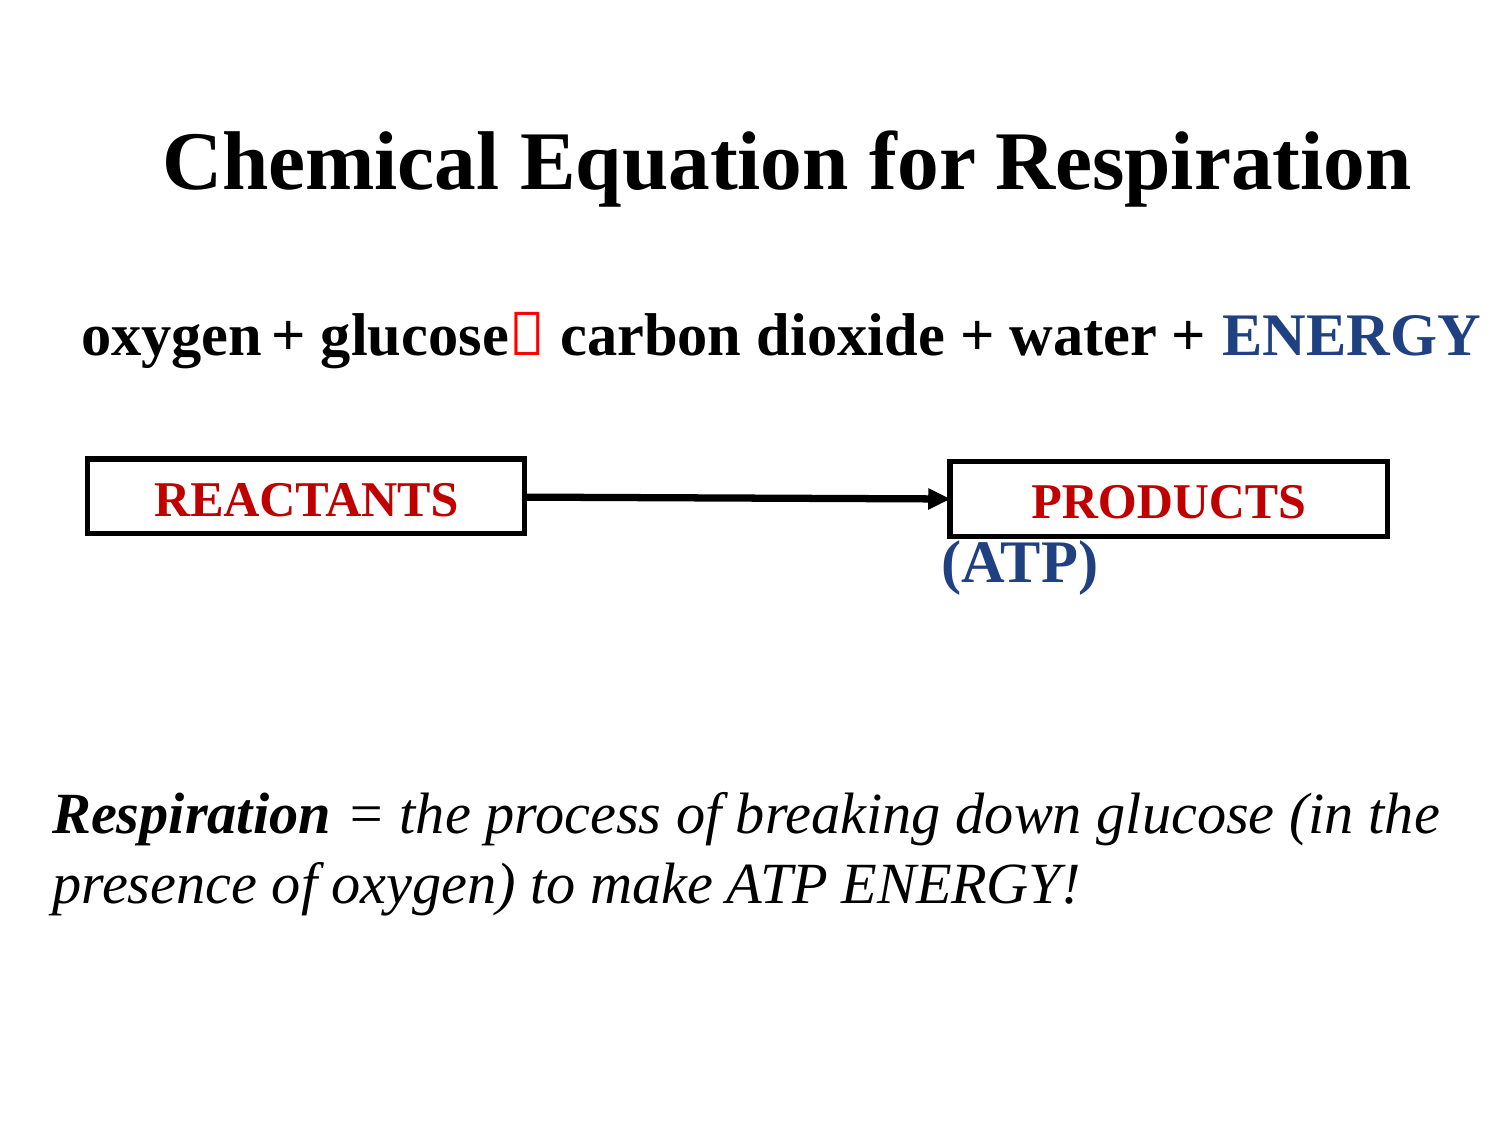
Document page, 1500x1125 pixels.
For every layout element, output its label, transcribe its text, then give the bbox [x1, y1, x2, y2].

title Chemical Equation for Respiration [75, 62, 1500, 250]
text_box PRODUCTS [949, 461, 1388, 537]
list oxygen + glucose carbon dioxide + water + ENERGY (ATP) Respiration = the process of breaking down glucose (in the presence of oxygen) to make ATP ENERGY! [37, 287, 1500, 925]
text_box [524, 496, 951, 500]
text_box REACTANTS [87, 459, 525, 534]
